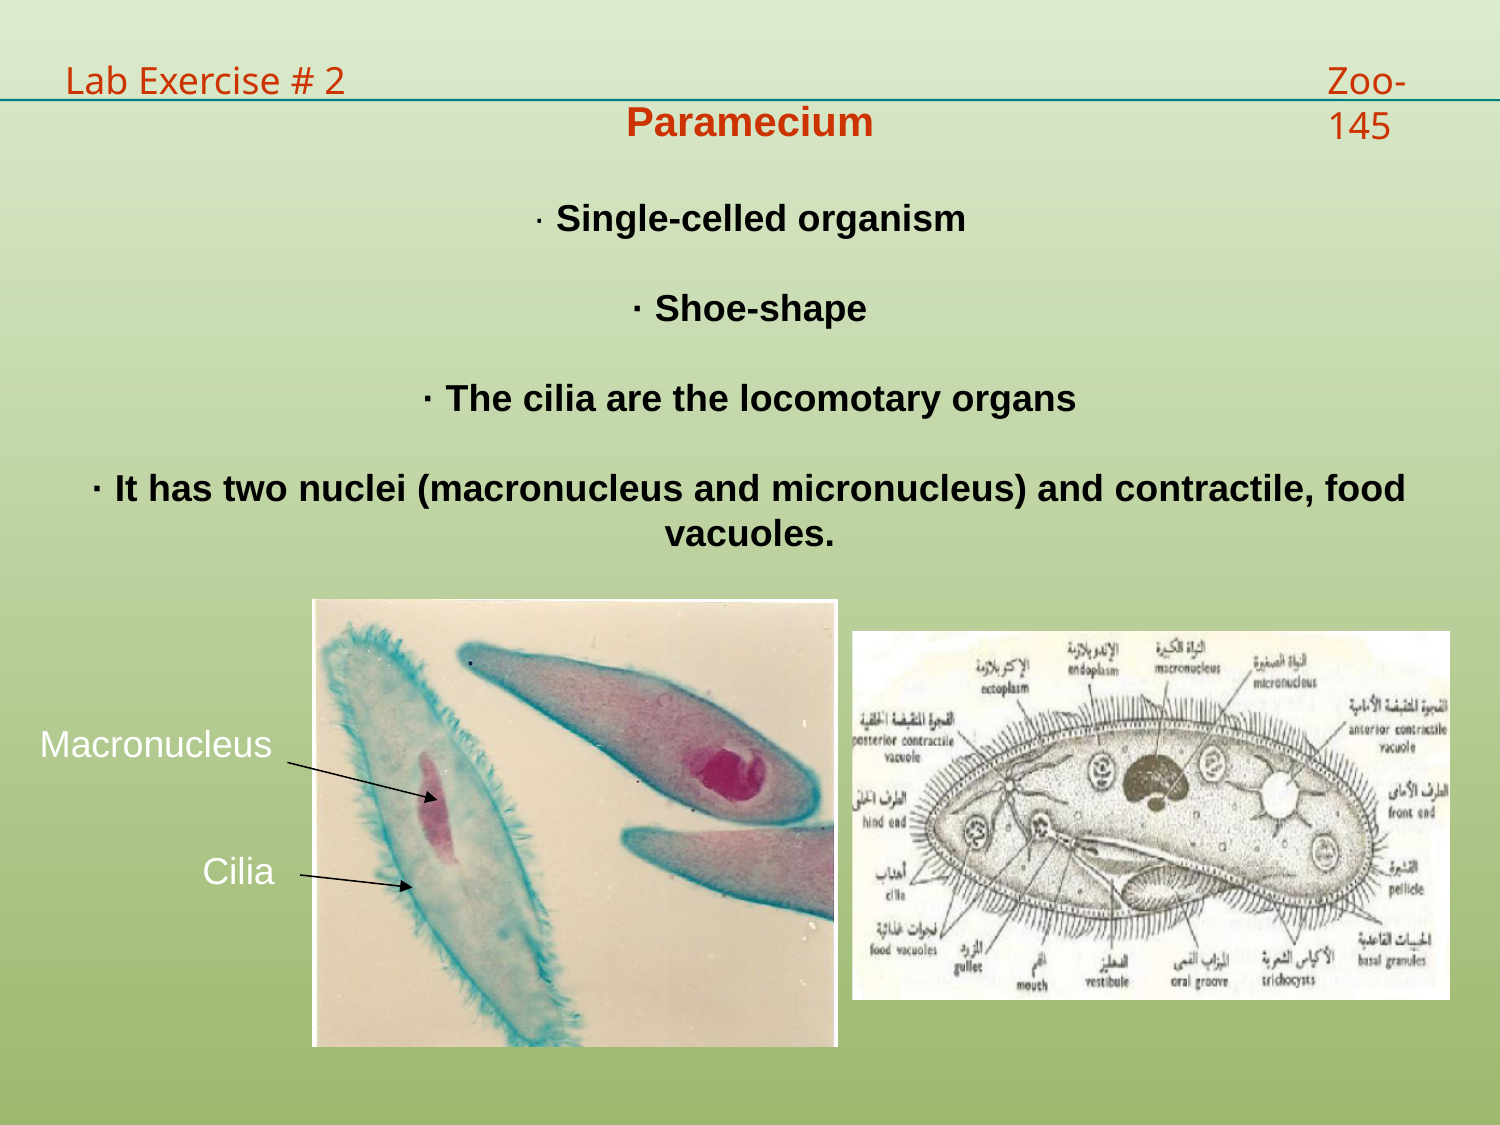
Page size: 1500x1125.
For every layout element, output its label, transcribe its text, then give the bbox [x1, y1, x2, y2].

picture [852, 631, 1451, 1001]
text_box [312, 599, 838, 1048]
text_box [0, 49, 1500, 111]
text_box Macronucleus [24, 712, 307, 773]
text_box Paramecium · Single-celled organism · Shoe-shape · The cilia are the locomotary organs · It has two nuclei (macronucleus and micronucleus) and contractile, food vacuoles. [74, 119, 1425, 562]
text_box Cilia [187, 839, 307, 900]
